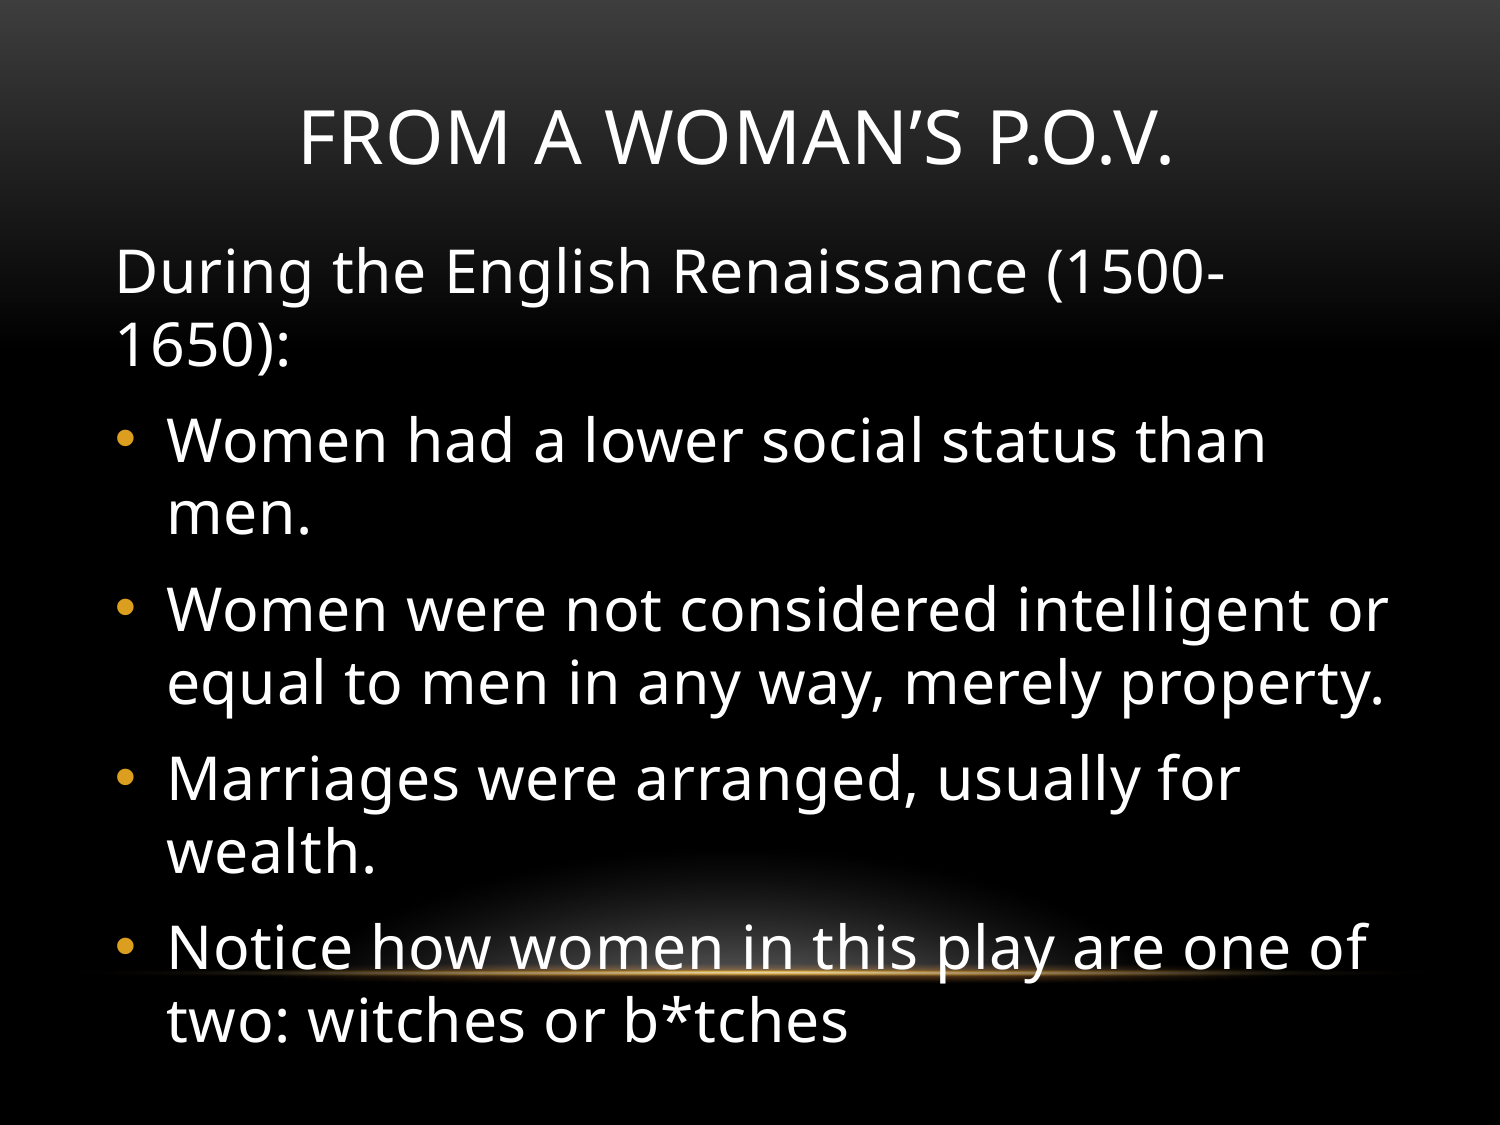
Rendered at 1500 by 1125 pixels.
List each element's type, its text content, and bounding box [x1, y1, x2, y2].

list During the English Renaissance (1500-1650): Women had a lower social status than men. Women were not considered intelligent or equal to men in any way, merely property. Marriages were arranged, usually for wealth. Notice how women in this play are one of two: witches or b*tches [99, 224, 1413, 1075]
title From a woman’s p.o.v. [87, 0, 1388, 188]
picture [0, 0, 1500, 1125]
